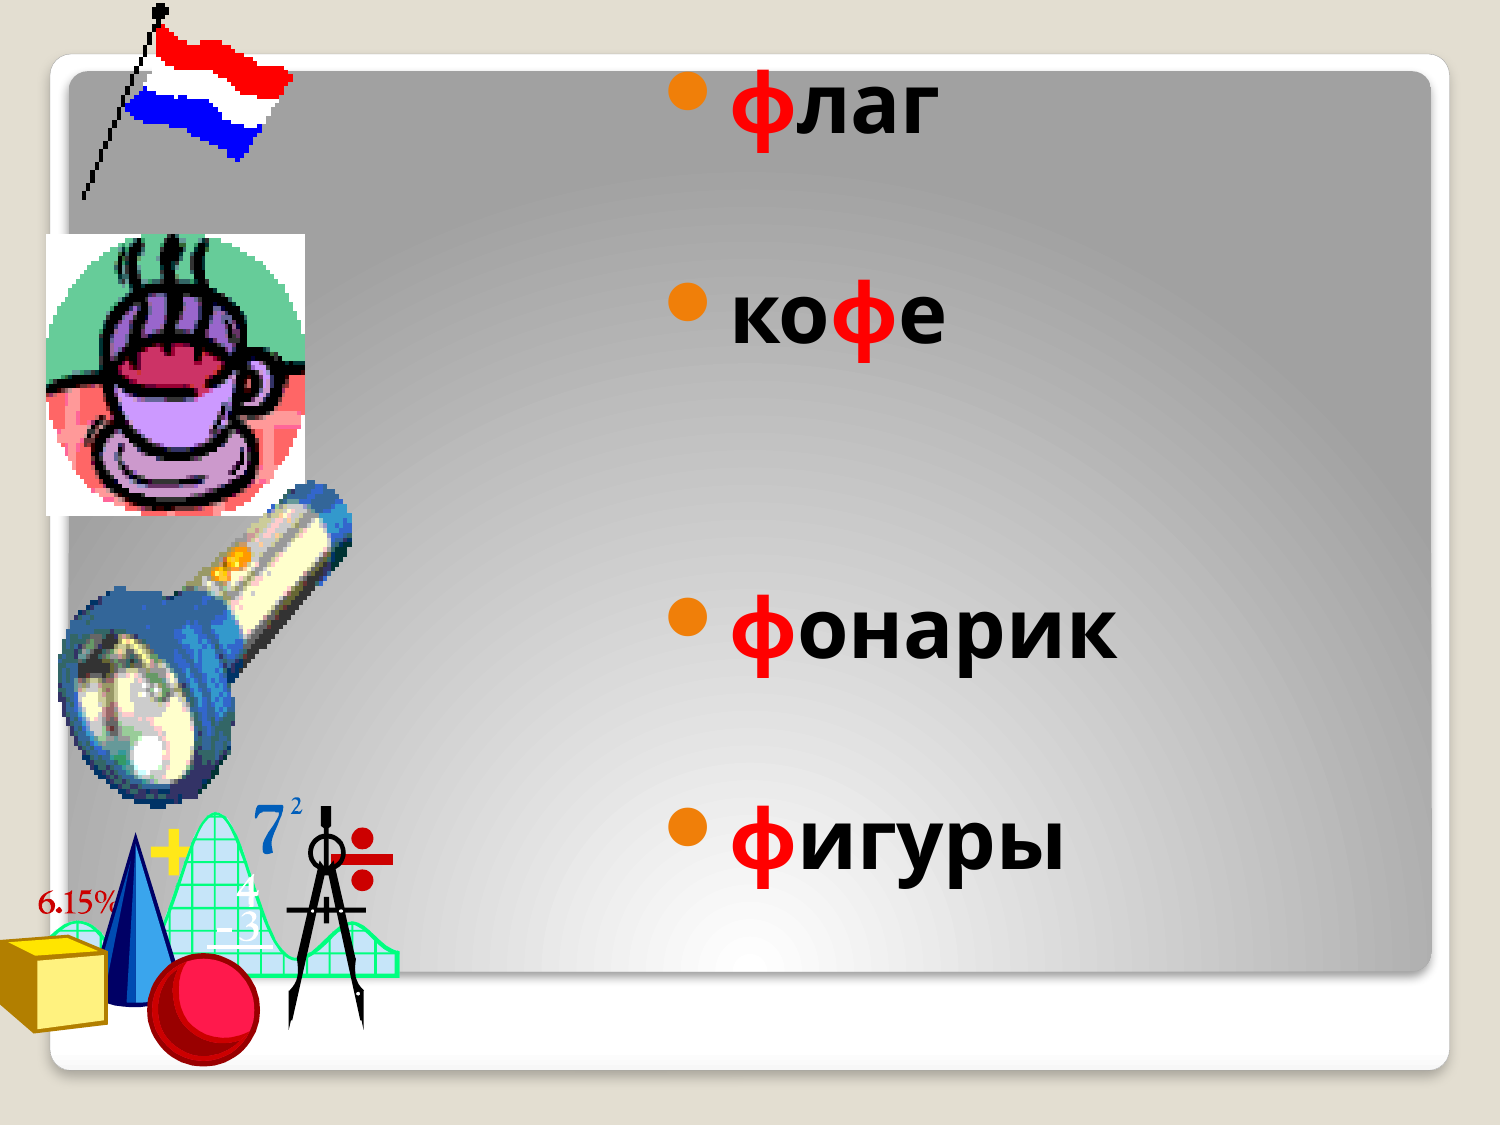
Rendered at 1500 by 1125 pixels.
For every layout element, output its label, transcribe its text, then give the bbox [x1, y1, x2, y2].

picture [0, 234, 400, 1067]
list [81, 0, 294, 200]
list флаг кофе фонарик фигуры [632, 35, 1426, 1032]
